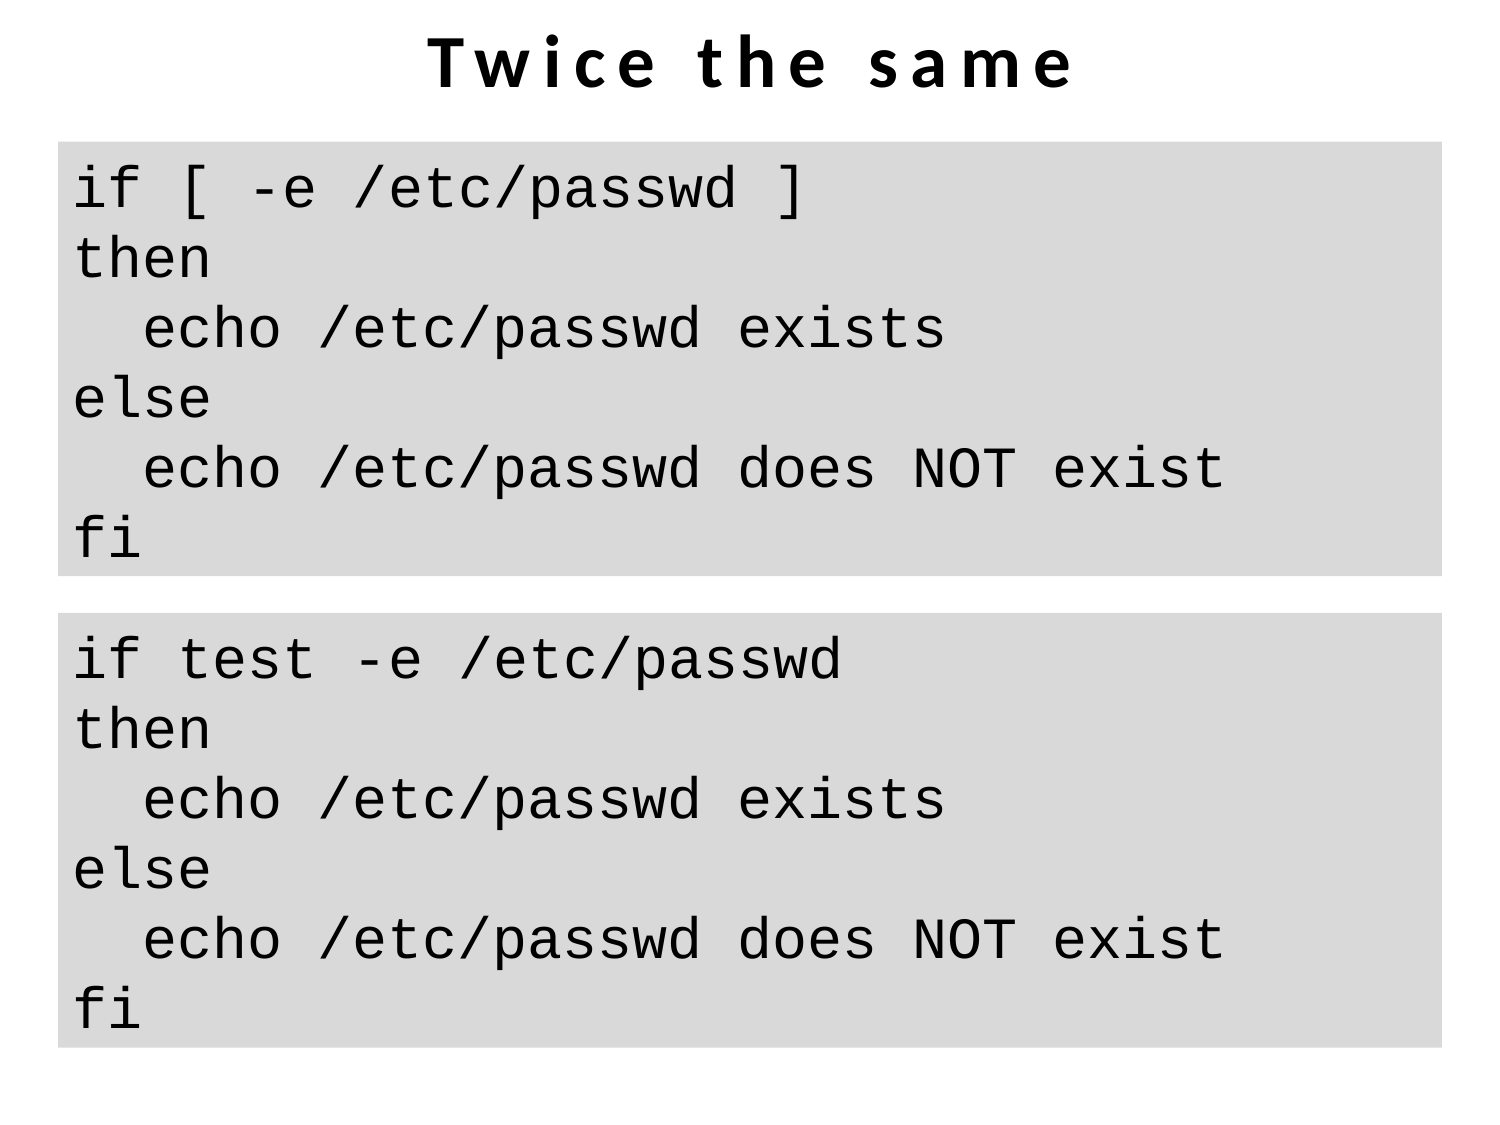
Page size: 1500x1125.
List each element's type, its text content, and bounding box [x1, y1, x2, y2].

text_box Twice the same [412, 5, 1088, 111]
text_box if test -e /etc/passwd then echo /etc/passwd exists else echo /etc/passwd does NOT exist fi [58, 612, 1442, 1048]
text_box if [ -e /etc/passwd ] then echo /etc/passwd exists else echo /etc/passwd does NOT exist fi [58, 141, 1442, 577]
